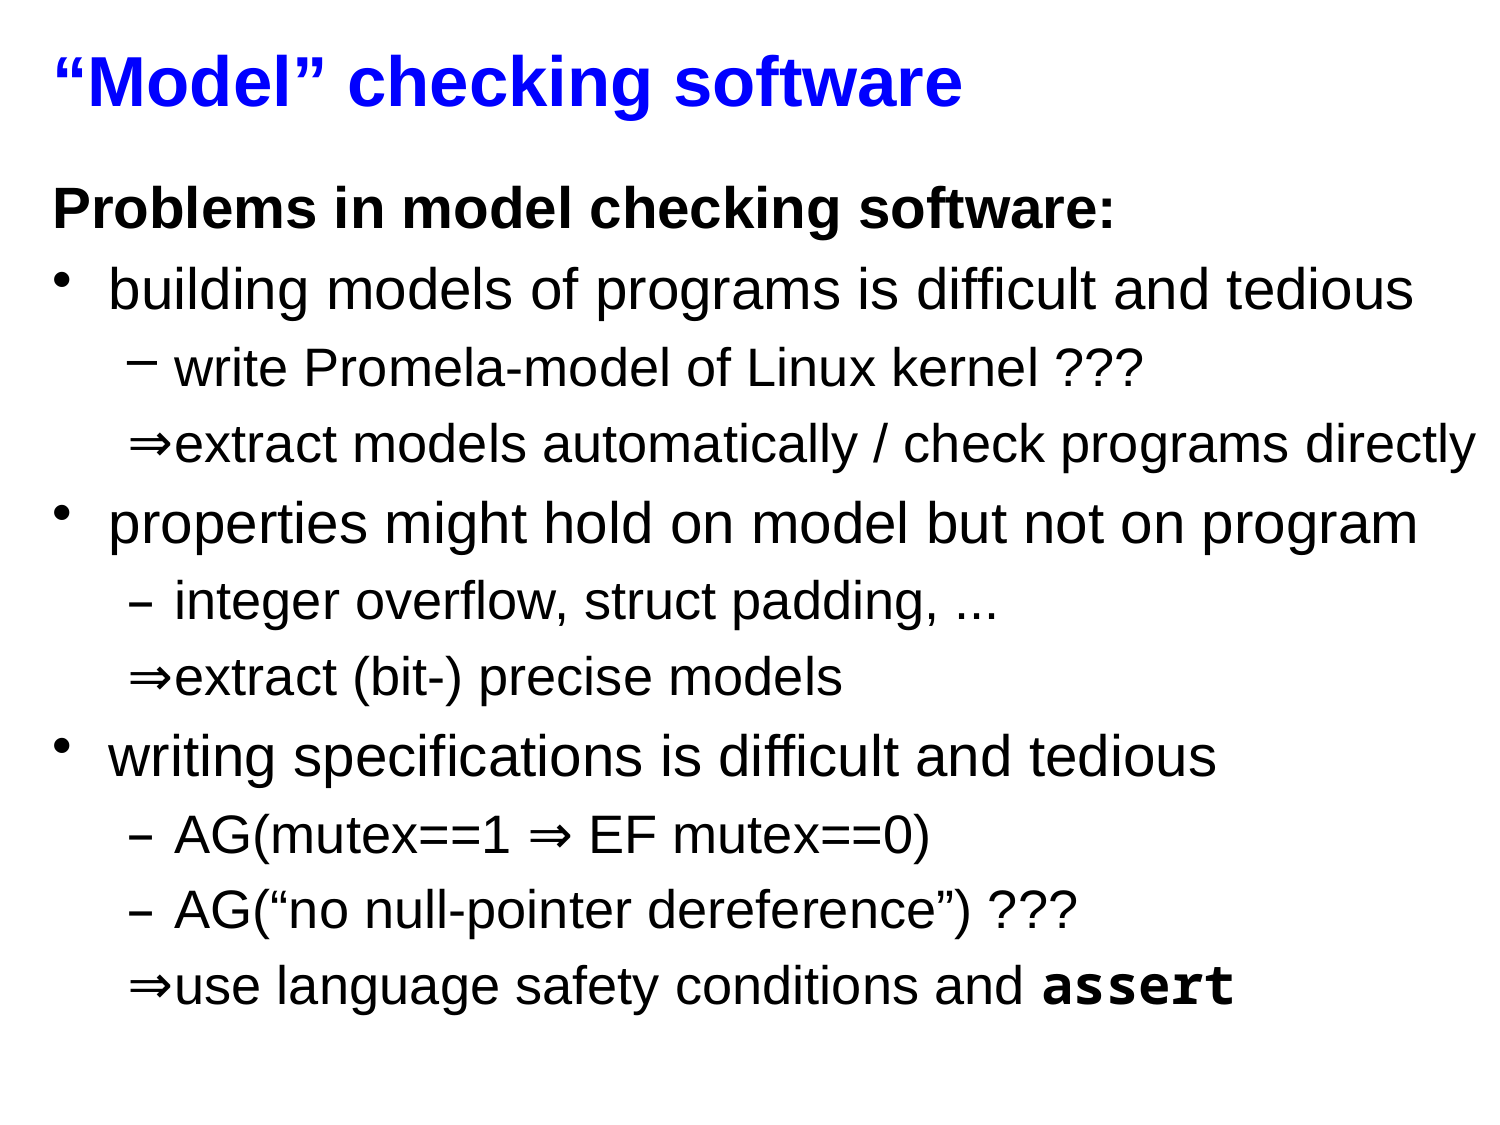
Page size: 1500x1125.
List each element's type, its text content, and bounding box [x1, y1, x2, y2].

title “Model” checking software [37, 19, 1476, 138]
list Problems in model checking software: building models of programs is difficult and tedious write Promela-model of Linux kernel ??? extract models automatically / check programs directly properties might hold on model but not on program integer overflow, struct padding, ... extract (bit-) precise models writing specifications is difficult and tedious AG(mutex==1 ⇒ EF mutex==0) AG(“no null-pointer dereference”) ??? use language safety conditions and assert [37, 162, 1500, 1051]
